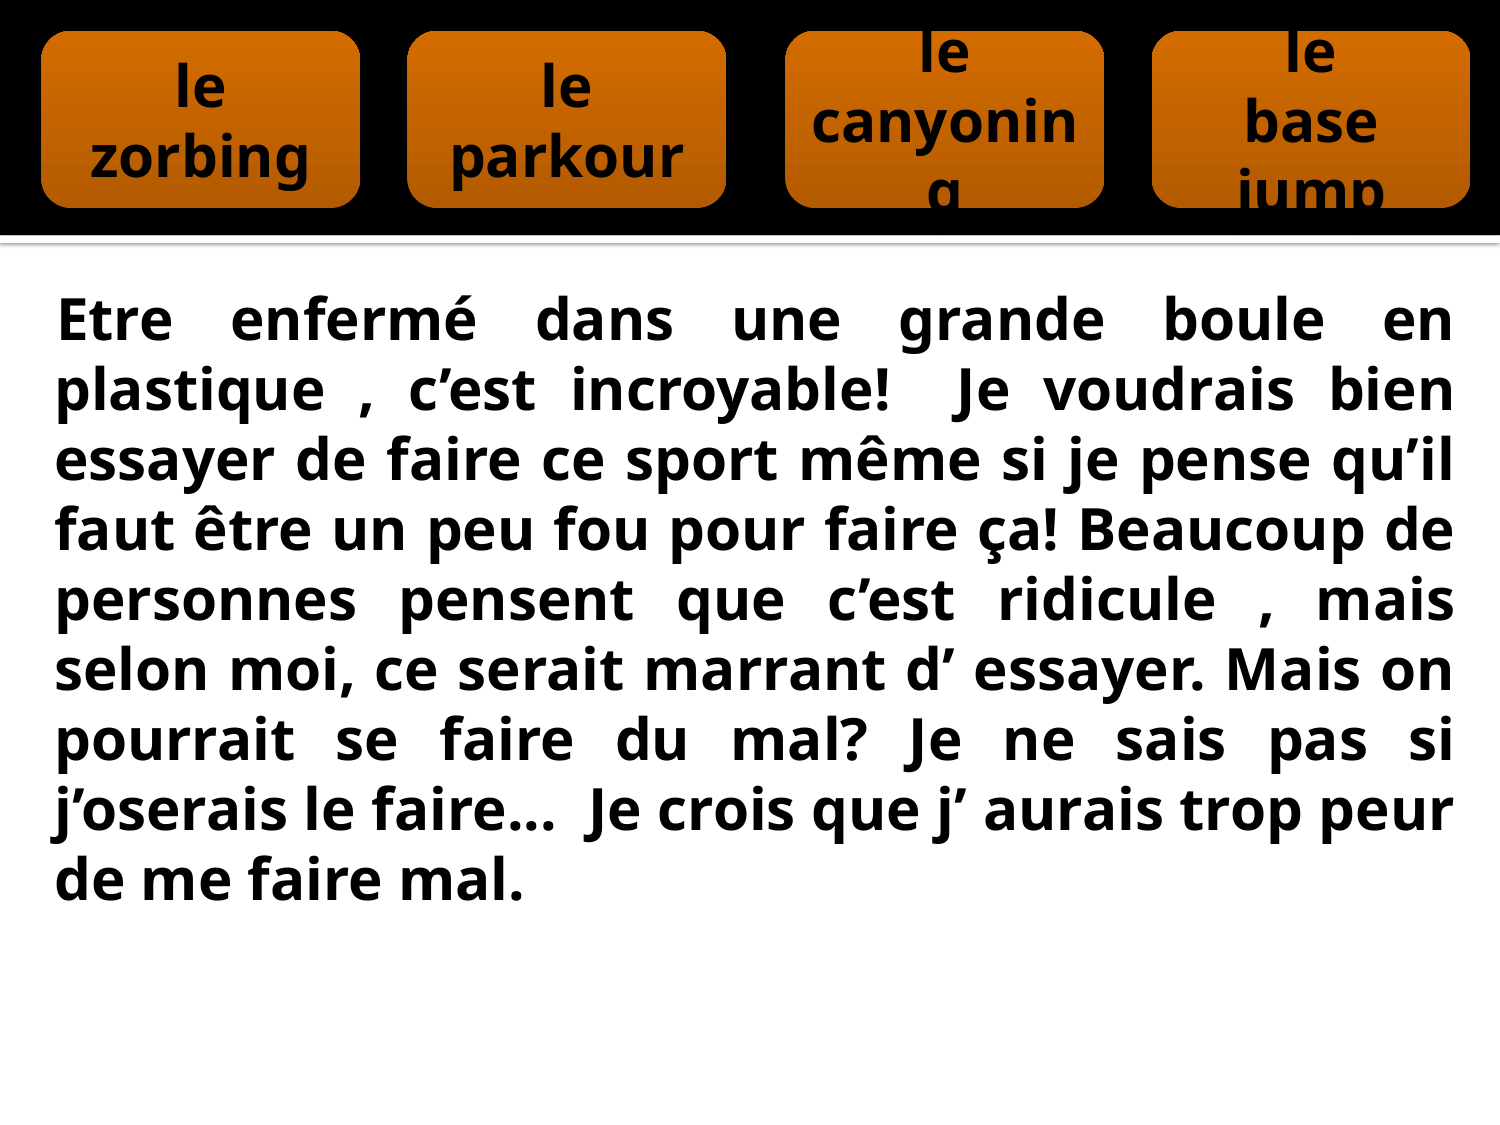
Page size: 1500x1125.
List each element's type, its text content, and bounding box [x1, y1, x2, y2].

text_box le parkour [407, 30, 727, 209]
list Etre enfermé dans une grande boule en plastique , c’est incroyable! Je voudrais bien essayer de faire ce sport même si je pense qu’il faut être un peu fou pour faire ça! Beaucoup de personnes pensent que c’est ridicule , mais selon moi, ce serait marrant d’ essayer. Mais on pourrait se faire du mal? Je ne sais pas si j’oserais le faire... Je crois que j’ aurais trop peur de me faire mal. [29, 266, 1471, 1095]
text_box le canyoning [785, 30, 1105, 209]
text_box le base jump [1151, 30, 1471, 209]
text_box le zorbing [41, 30, 361, 209]
